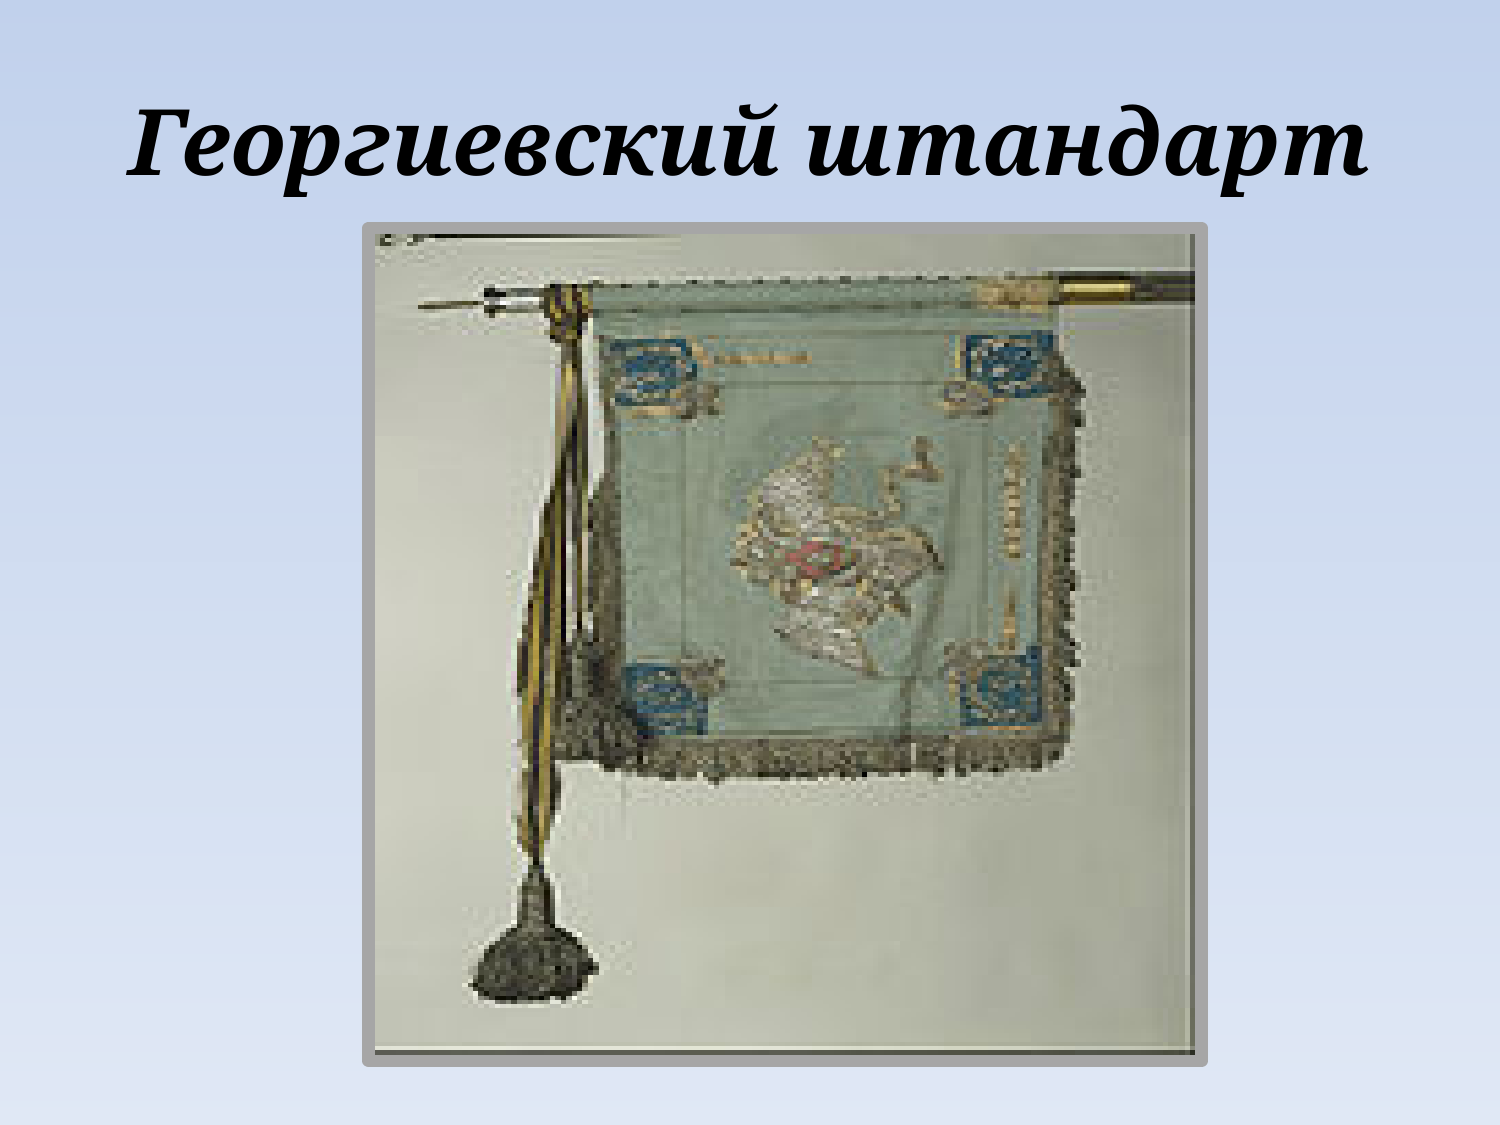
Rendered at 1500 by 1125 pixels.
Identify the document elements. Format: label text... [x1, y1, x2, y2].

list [374, 234, 1196, 1055]
title Георгиевский штандарт [75, 45, 1425, 233]
